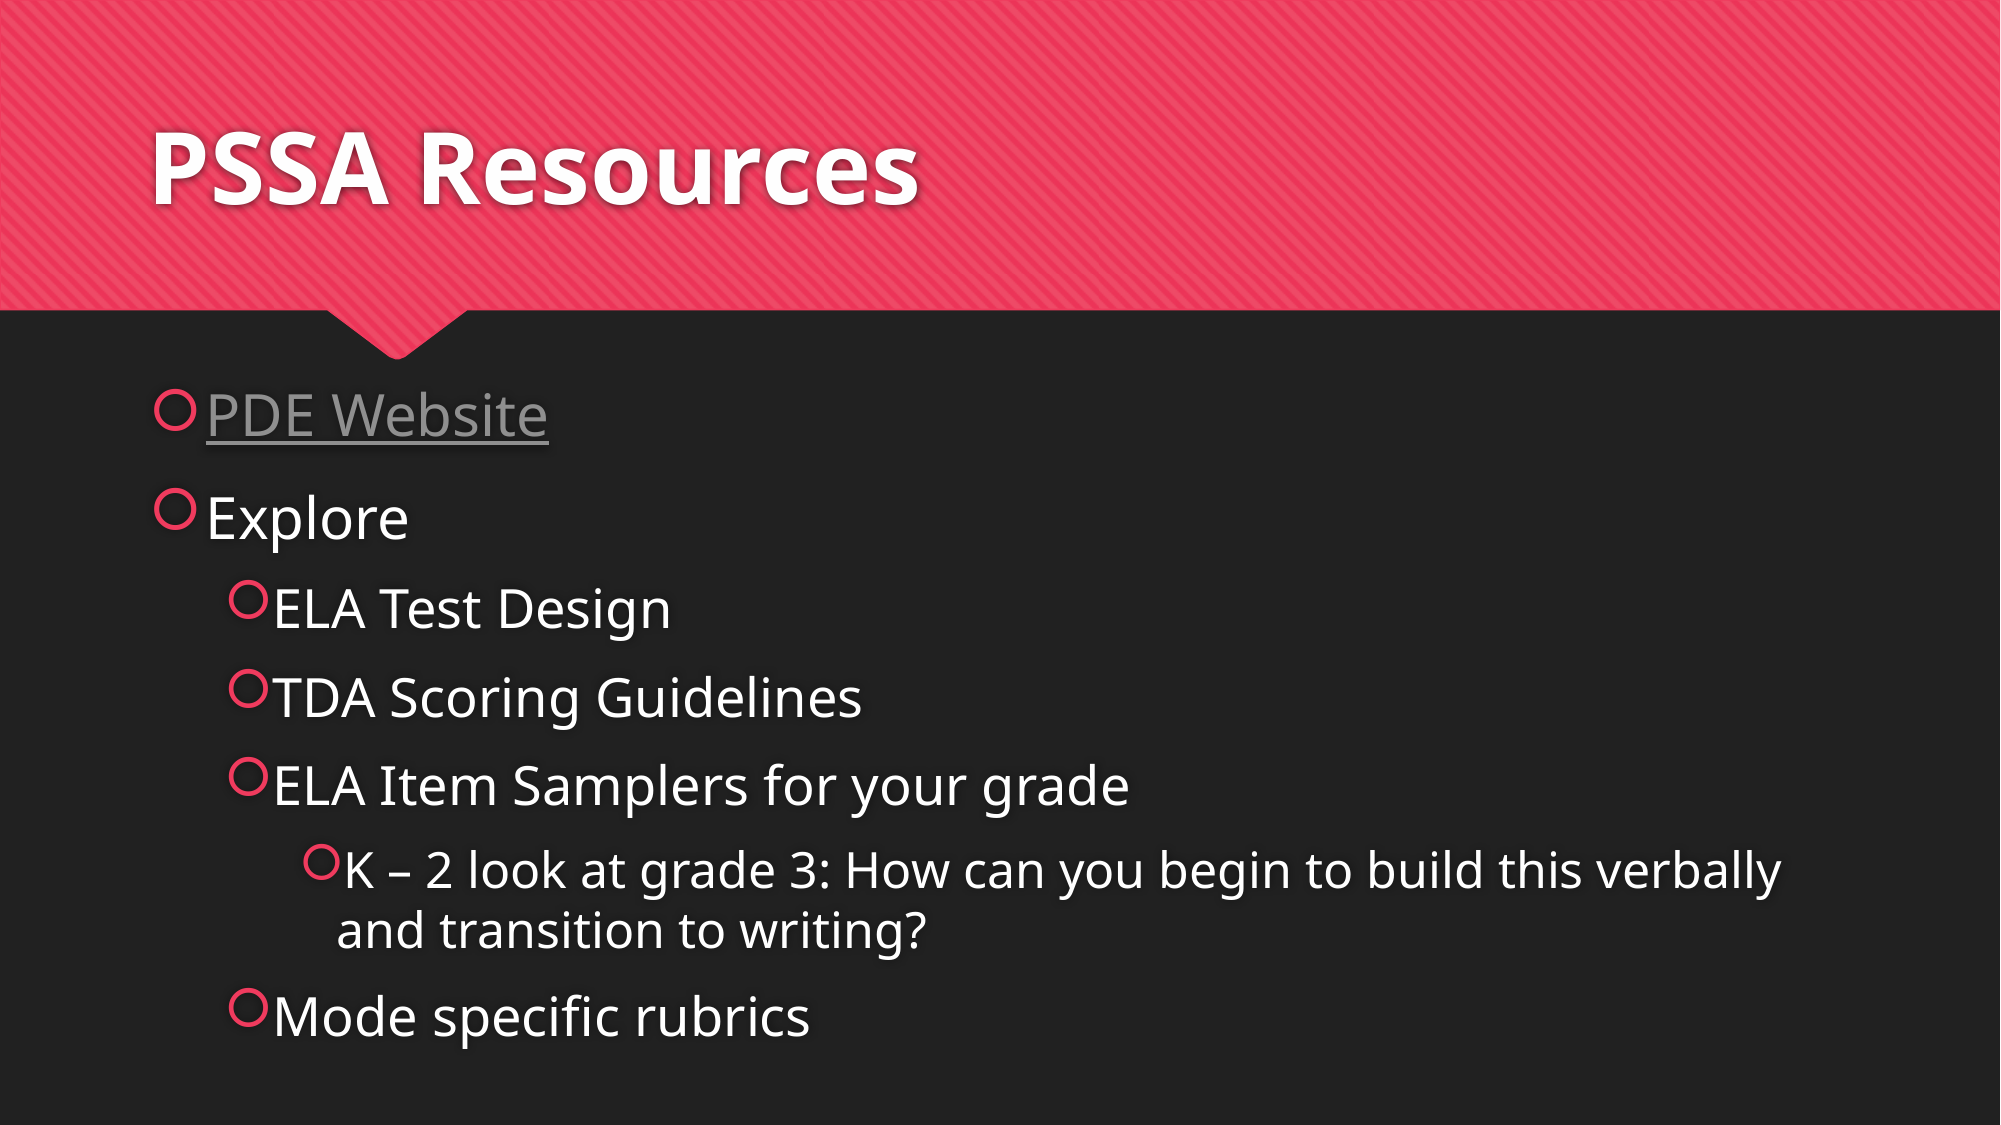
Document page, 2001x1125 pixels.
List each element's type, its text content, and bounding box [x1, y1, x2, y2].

title PSSA Resources [132, 73, 1868, 233]
list PDE Website Explore ELA Test Design TDA Scoring Guidelines ELA Item Samplers for your grade K – 2 look at grade 3: How can you begin to build this verbally and transition to writing? Mode specific rubrics [134, 322, 1866, 1103]
